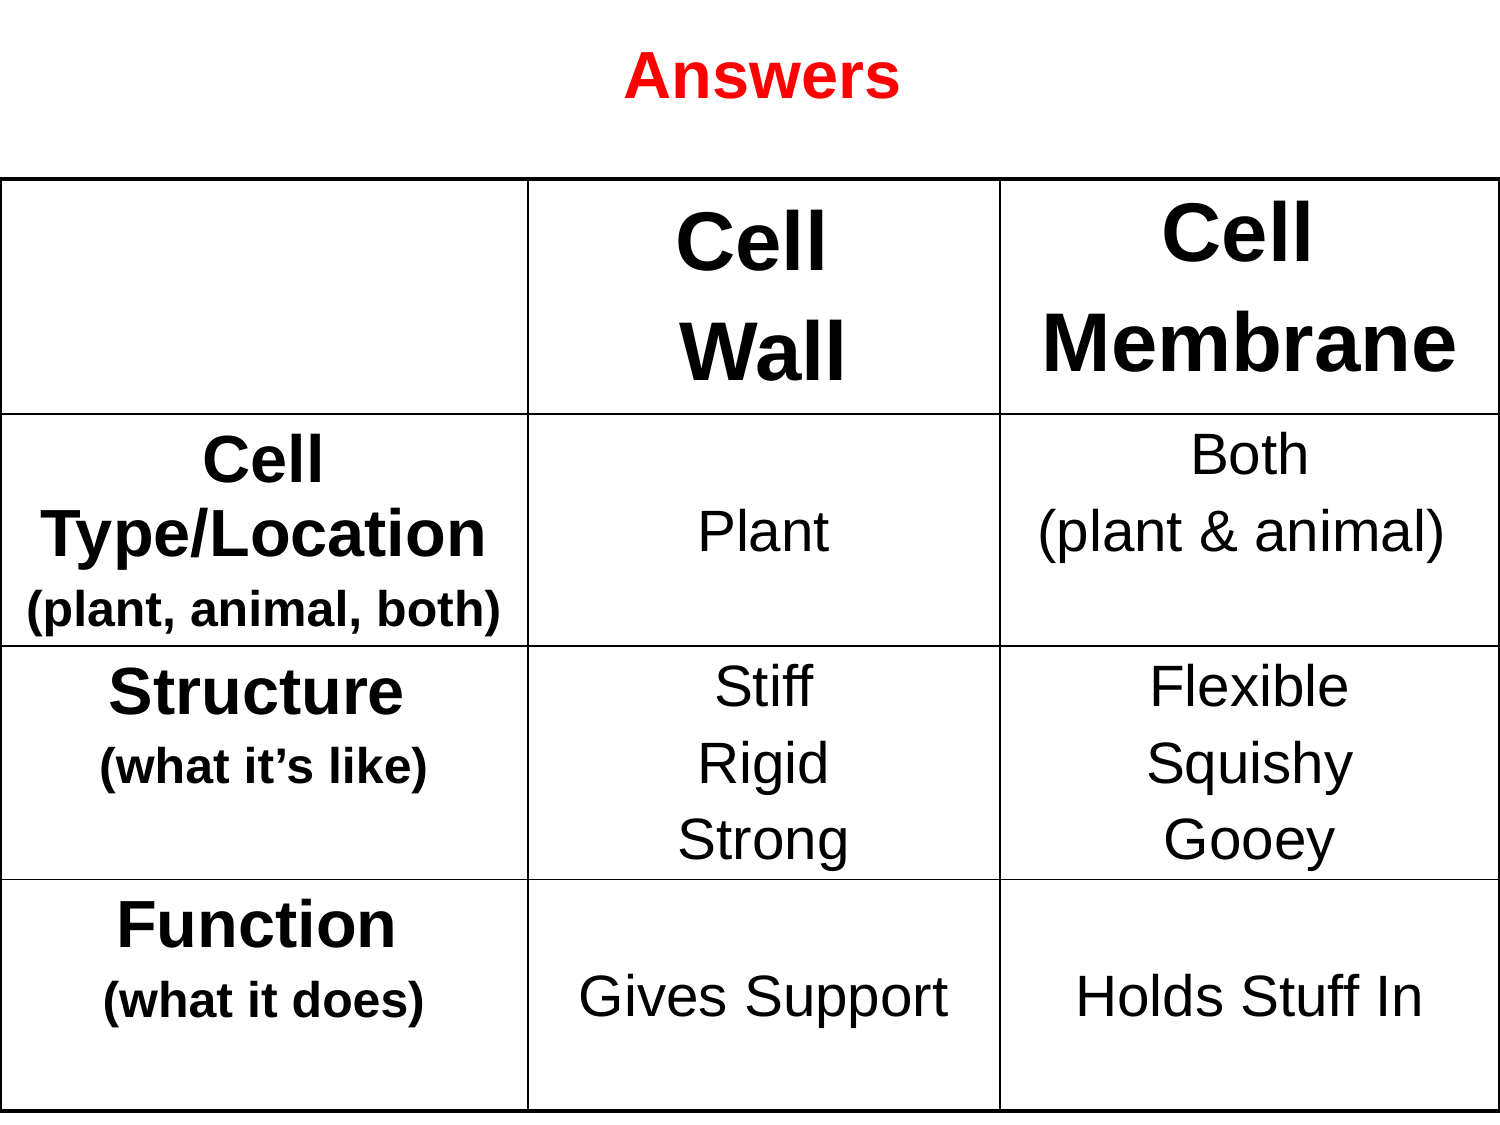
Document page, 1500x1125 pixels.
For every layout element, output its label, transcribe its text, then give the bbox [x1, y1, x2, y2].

table_cell Gives Support [529, 880, 999, 1109]
table_cell Stiff Rigid Strong [529, 647, 999, 879]
table_cell Structure (what it’s like) [2, 647, 527, 879]
table_header [2, 181, 527, 413]
table_cell Cell Type/Location (plant, animal, both) [2, 415, 527, 645]
table_cell Flexible Squishy Gooey [1001, 647, 1498, 879]
table_cell Holds Stuff In [1001, 880, 1498, 1109]
table_cell Function (what it does) [2, 880, 527, 1109]
table_cell Both (plant & animal) [1001, 415, 1498, 645]
table_cell Plant [529, 415, 999, 645]
text_box Answers [87, 24, 1438, 120]
table_header Cell Wall [529, 181, 999, 413]
table_header Cell Membrane [1001, 181, 1498, 413]
